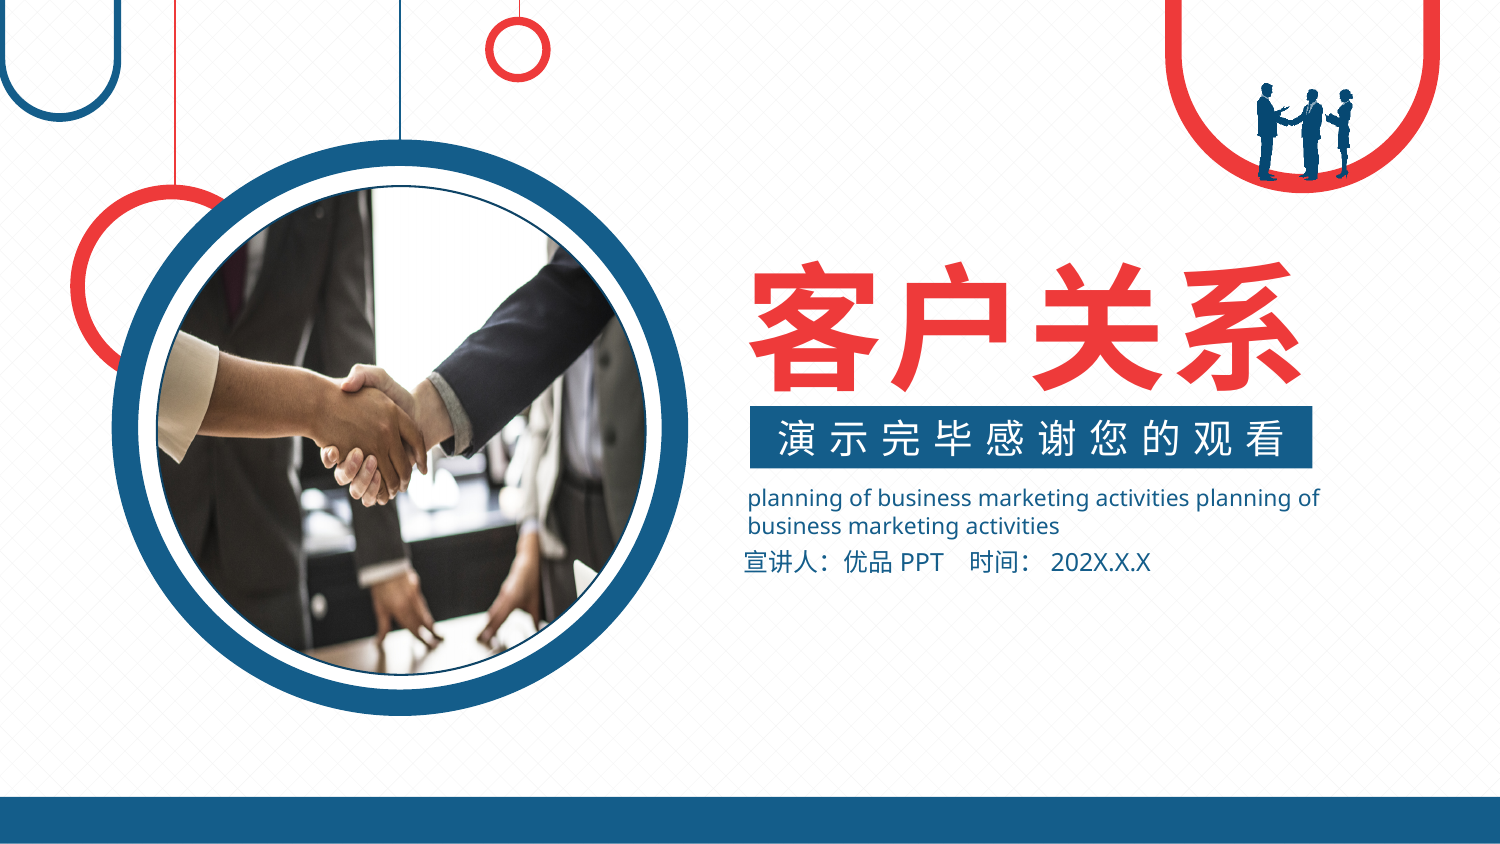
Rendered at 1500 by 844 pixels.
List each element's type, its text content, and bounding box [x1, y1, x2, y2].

text_box [0, 796, 1500, 844]
picture [1256, 83, 1353, 181]
text_box 宣讲人：优品PPT 时间：202X.X.X [729, 538, 1166, 584]
text_box 客户关系 [730, 234, 1325, 415]
text_box [0, 0, 70, 123]
text_box 演示完毕感谢您的观看 [750, 415, 1313, 469]
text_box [111, 0, 689, 717]
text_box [70, 0, 111, 388]
text_box planning of business marketing activities planning of business marketing activities [732, 476, 1368, 546]
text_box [485, 0, 551, 83]
text_box [1164, 0, 1441, 195]
